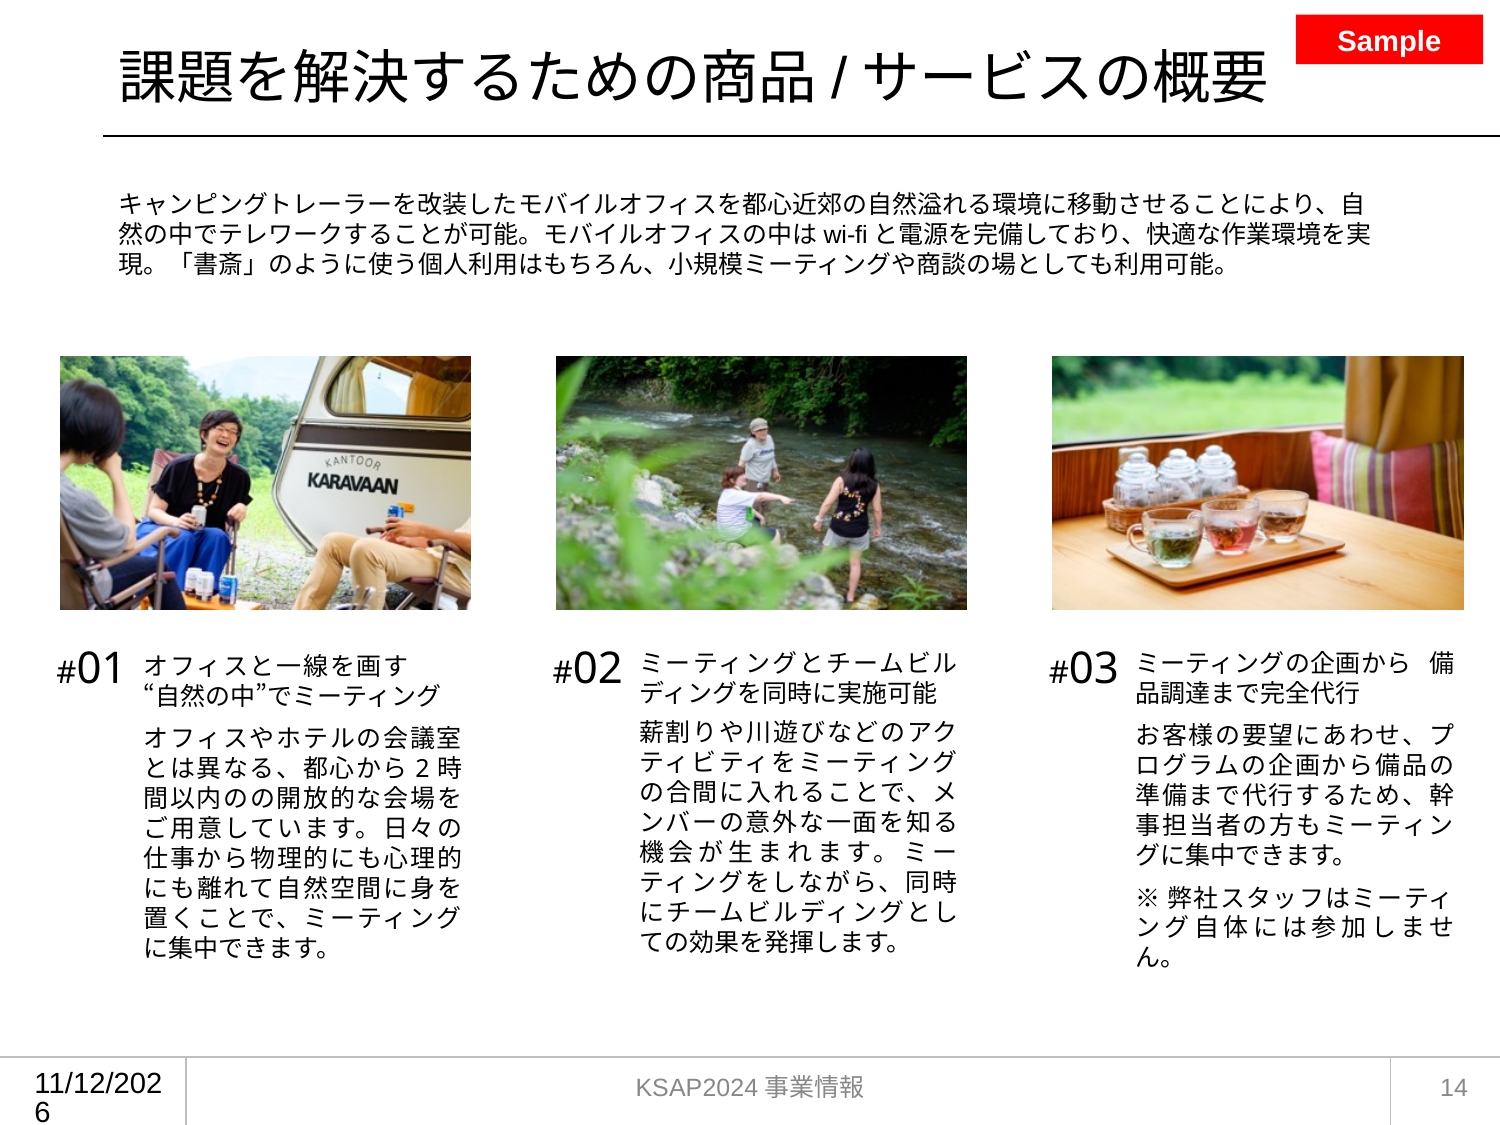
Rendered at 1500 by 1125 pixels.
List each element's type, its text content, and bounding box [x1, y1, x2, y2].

picture [1052, 355, 1464, 610]
text_box ミーティングとチームビルディングを同時に実施可能 薪割りや川遊びなどのアクティビティをミーティングの合間に入れることで、メンバーの意外な一面を知る機会が生まれます。ミーティングをしながら、同時にチームビルディングとしての効果を発揮します。 [630, 640, 967, 964]
slide_number 13 [1391, 1056, 1484, 1117]
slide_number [19, 1056, 186, 1117]
text_box Sample [1397, 14, 1484, 65]
text_box #02 [552, 640, 623, 693]
picture [556, 355, 968, 610]
picture [59, 355, 472, 610]
footer KSAP2024事業情報 [496, 1056, 1004, 1117]
text_box #01 [56, 640, 127, 693]
text_box ミーティングの企画から 備品調達まで完全代行 お客様の要望にあわせ、プログラムの企画から備品の準備まで代行するため、幹事担当者の方もミーティングに集中できます。 ※弊社スタッフはミーティング自体には参加しません。 [1126, 640, 1464, 980]
list キャンピングトレーラーを改装したモバイルオフィスを都心近郊の自然溢れる環境に移動させることにより、自然の中でテレワークすることが可能。モバイルオフィスの中はwi-fiと電源を完備しており、快適な作業環境を実現。「書斎」のように使う個人利用はもちろん、小規模ミーティングや商談の場としても利用可能。 [103, 181, 1403, 292]
text_box #03 [1048, 640, 1119, 693]
title 課題を解決するための商品/サービスの概要 [103, 14, 1397, 136]
text_box オフィスと一線を画す “自然の中”でミーティング オフィスやホテルの会議室とは異なる、都心から2時間以内のの開放的な会場をご用意しています。日々の仕事から物理的にも心理的にも離れて自然空間に身を置くことで、ミーティングに集中できます。 [134, 643, 471, 970]
